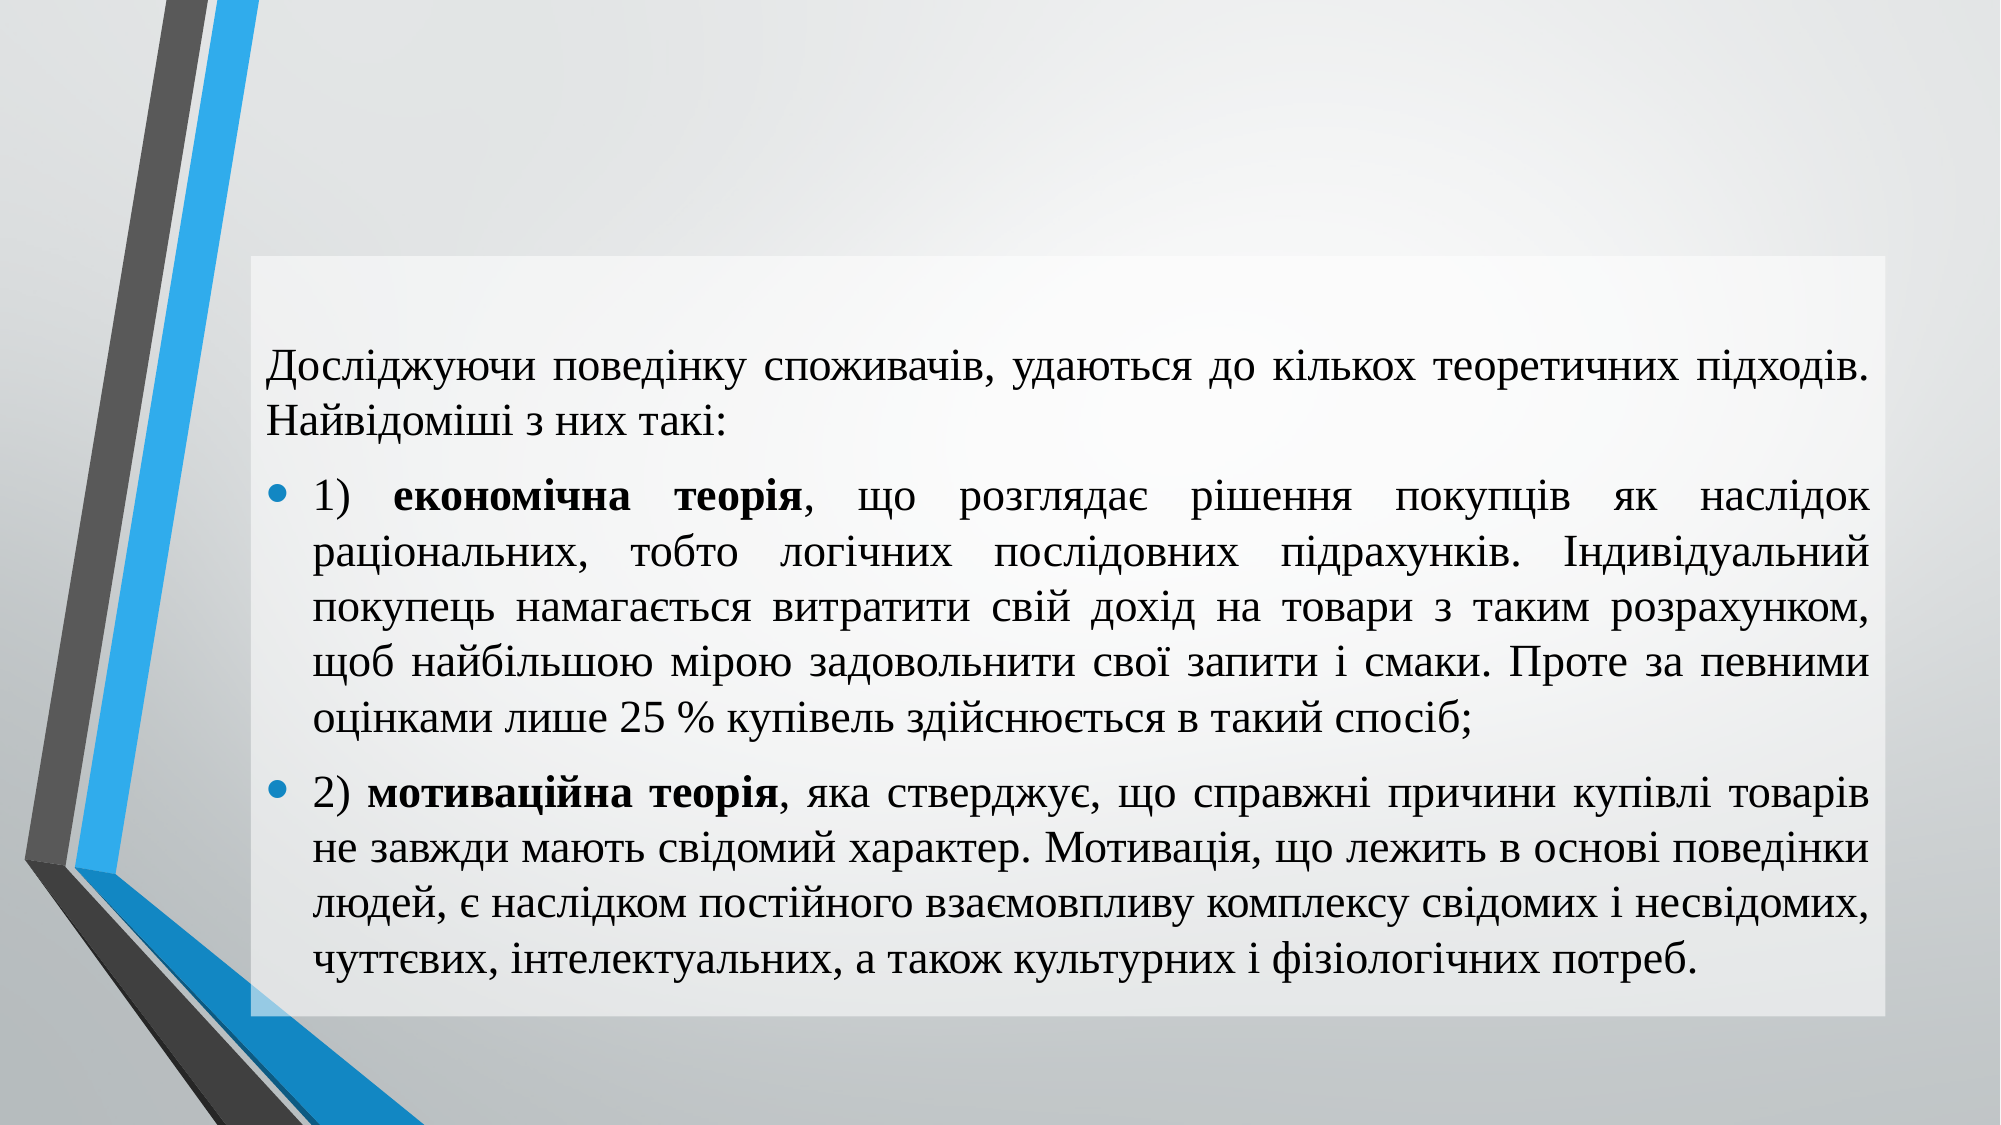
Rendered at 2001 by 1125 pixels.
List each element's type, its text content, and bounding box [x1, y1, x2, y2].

list Досліджуючи поведінку споживачів, удаються до кількох теоретичних підходів. Найвідоміші з них такі: 1) економічна теорія, що розглядає рішення покупців як наслідок раціональних, тобто логічних послідовних підрахунків. Індивідуальний покупець намагається витратити свій дохід на товари з таким розрахунком, щоб найбільшою мірою задовольнити свої запити і смаки. Проте за певними оцінками лише 25 % купівель здійснюється в такий спосіб; 2) мотиваційна теорія, яка стверджує, що справжні причини купівлі товарів не завжди мають свідомий характер. Мотивація, що лежить в основі поведінки людей, є наслідком постійного взаємовпливу комплексу свідомих і несвідомих, чуттєвих, інтелектуальних, а також культурних і фізіологічних потреб. [250, 256, 1886, 1017]
